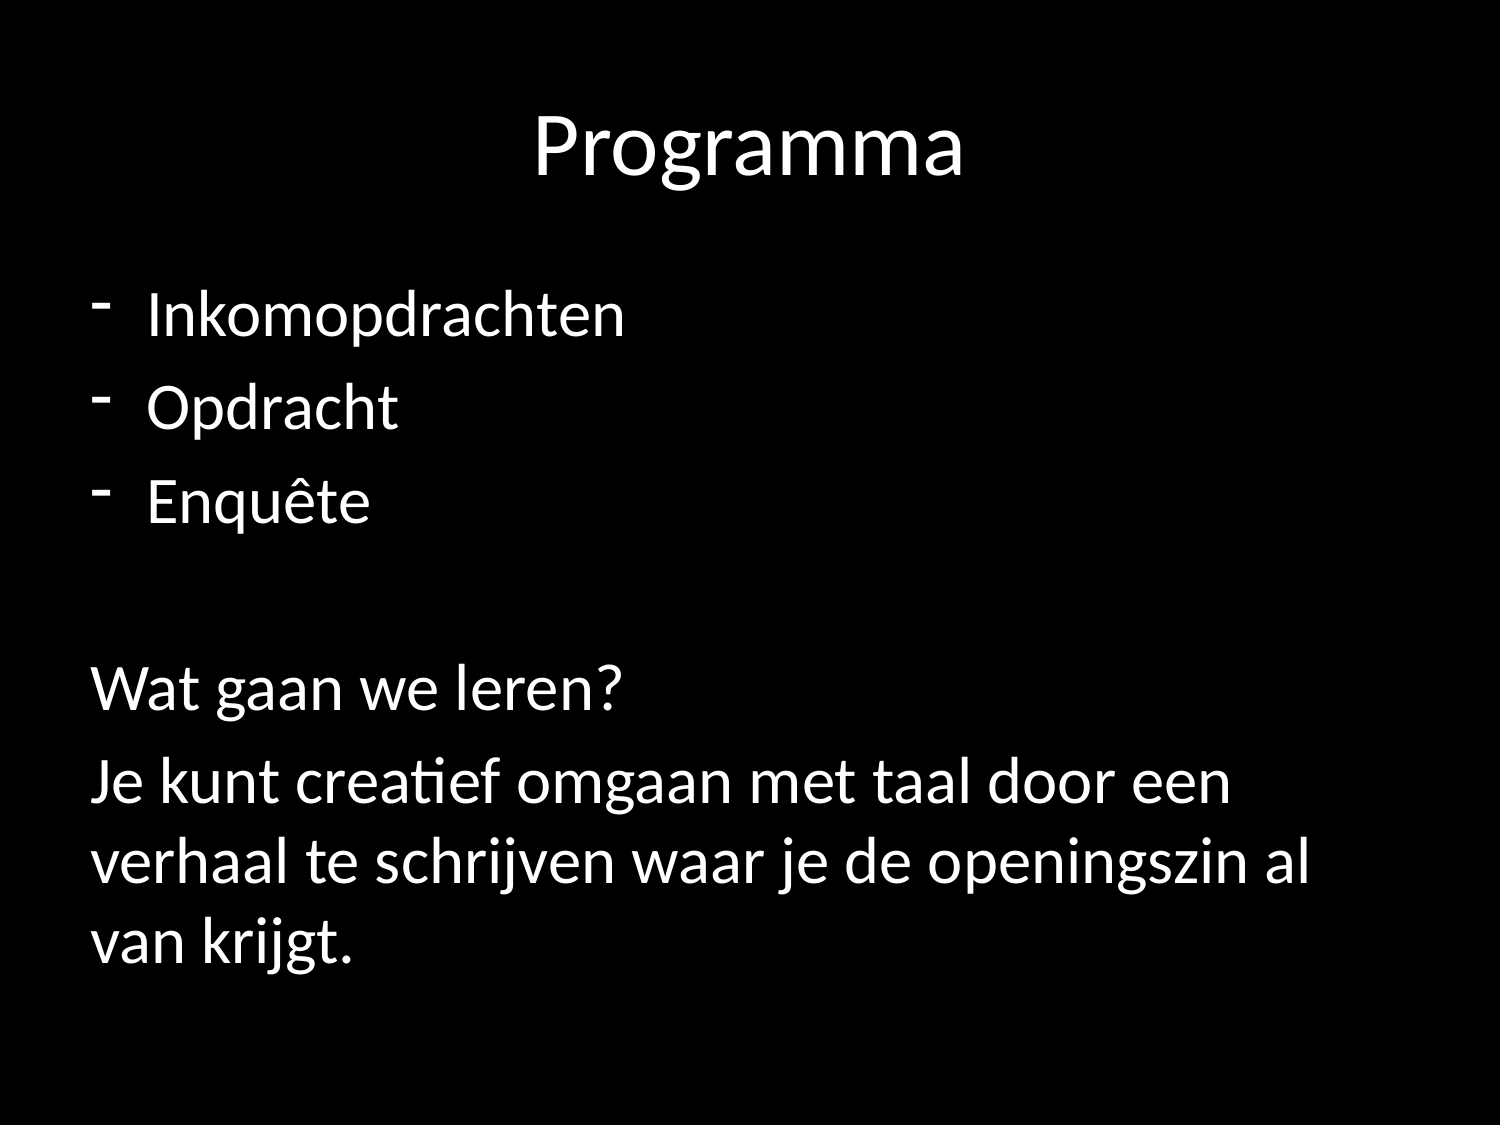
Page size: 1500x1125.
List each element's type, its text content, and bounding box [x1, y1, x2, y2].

title Programma [75, 45, 1425, 233]
list Inkomopdrachten Opdracht Enquête Wat gaan we leren? Je kunt creatief omgaan met taal door een verhaal te schrijven waar je de openingszin al van krijgt. [75, 262, 1425, 1005]
